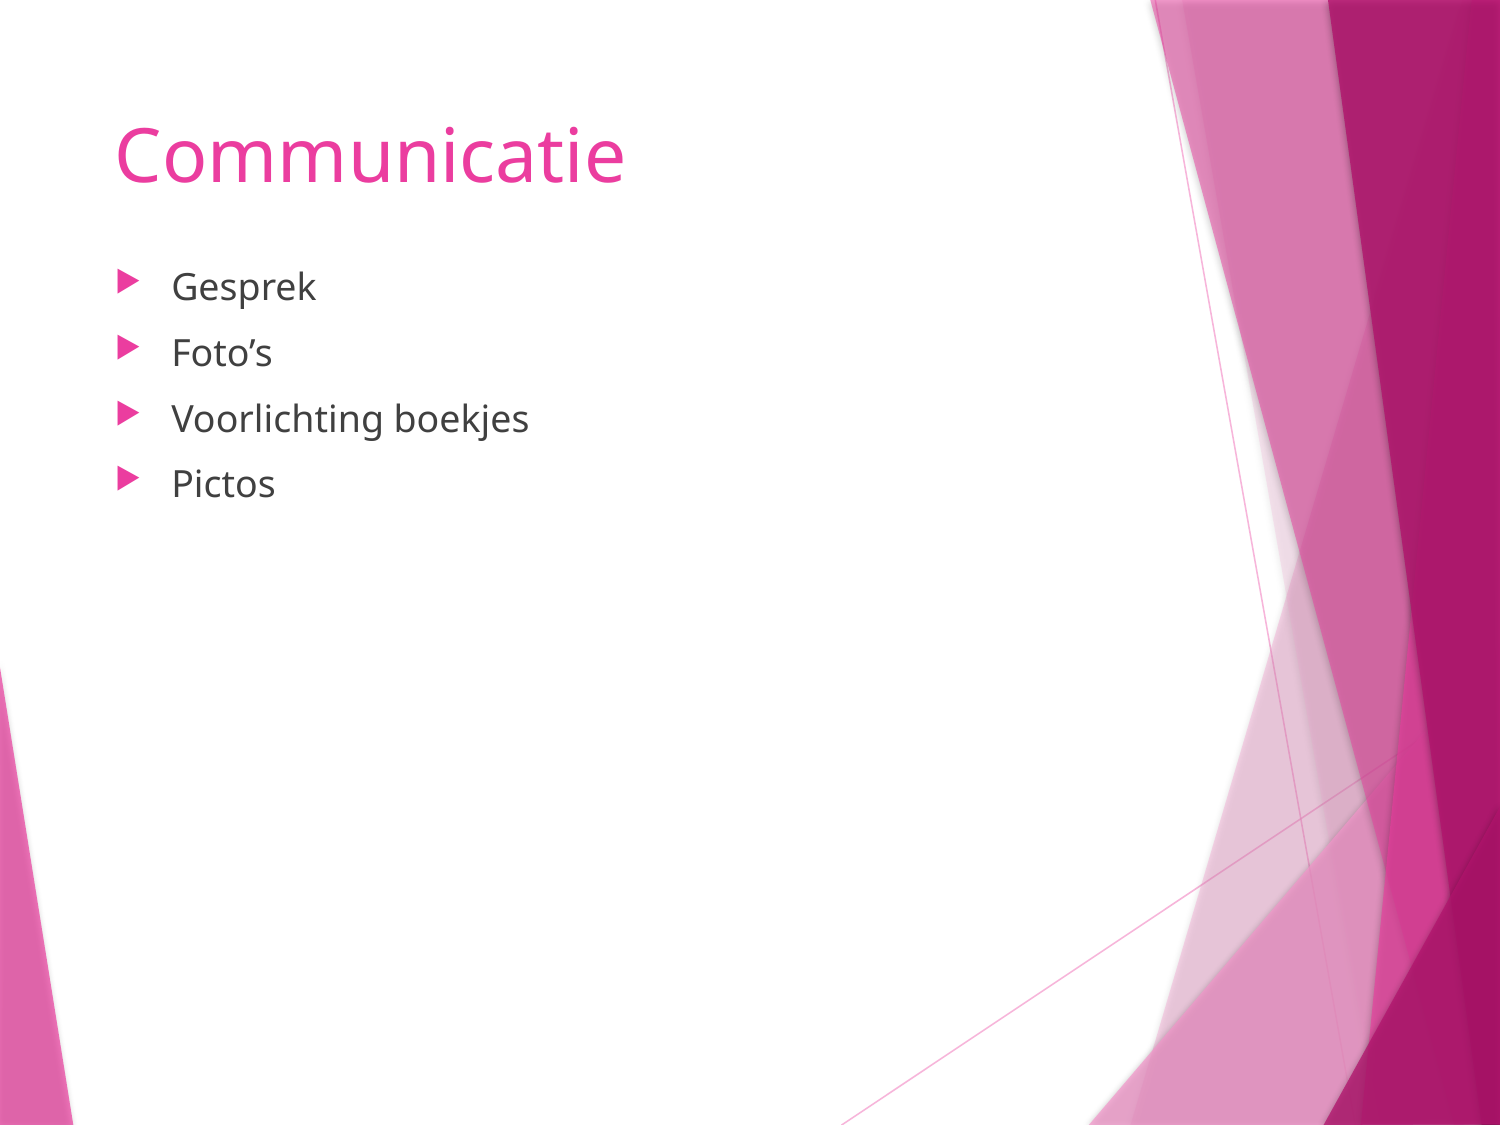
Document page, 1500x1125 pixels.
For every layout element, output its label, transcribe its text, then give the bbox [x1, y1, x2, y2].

list Gesprek Foto’s Voorlichting boekjes Pictos [99, 255, 1142, 892]
title Communicatie [99, 99, 1142, 255]
